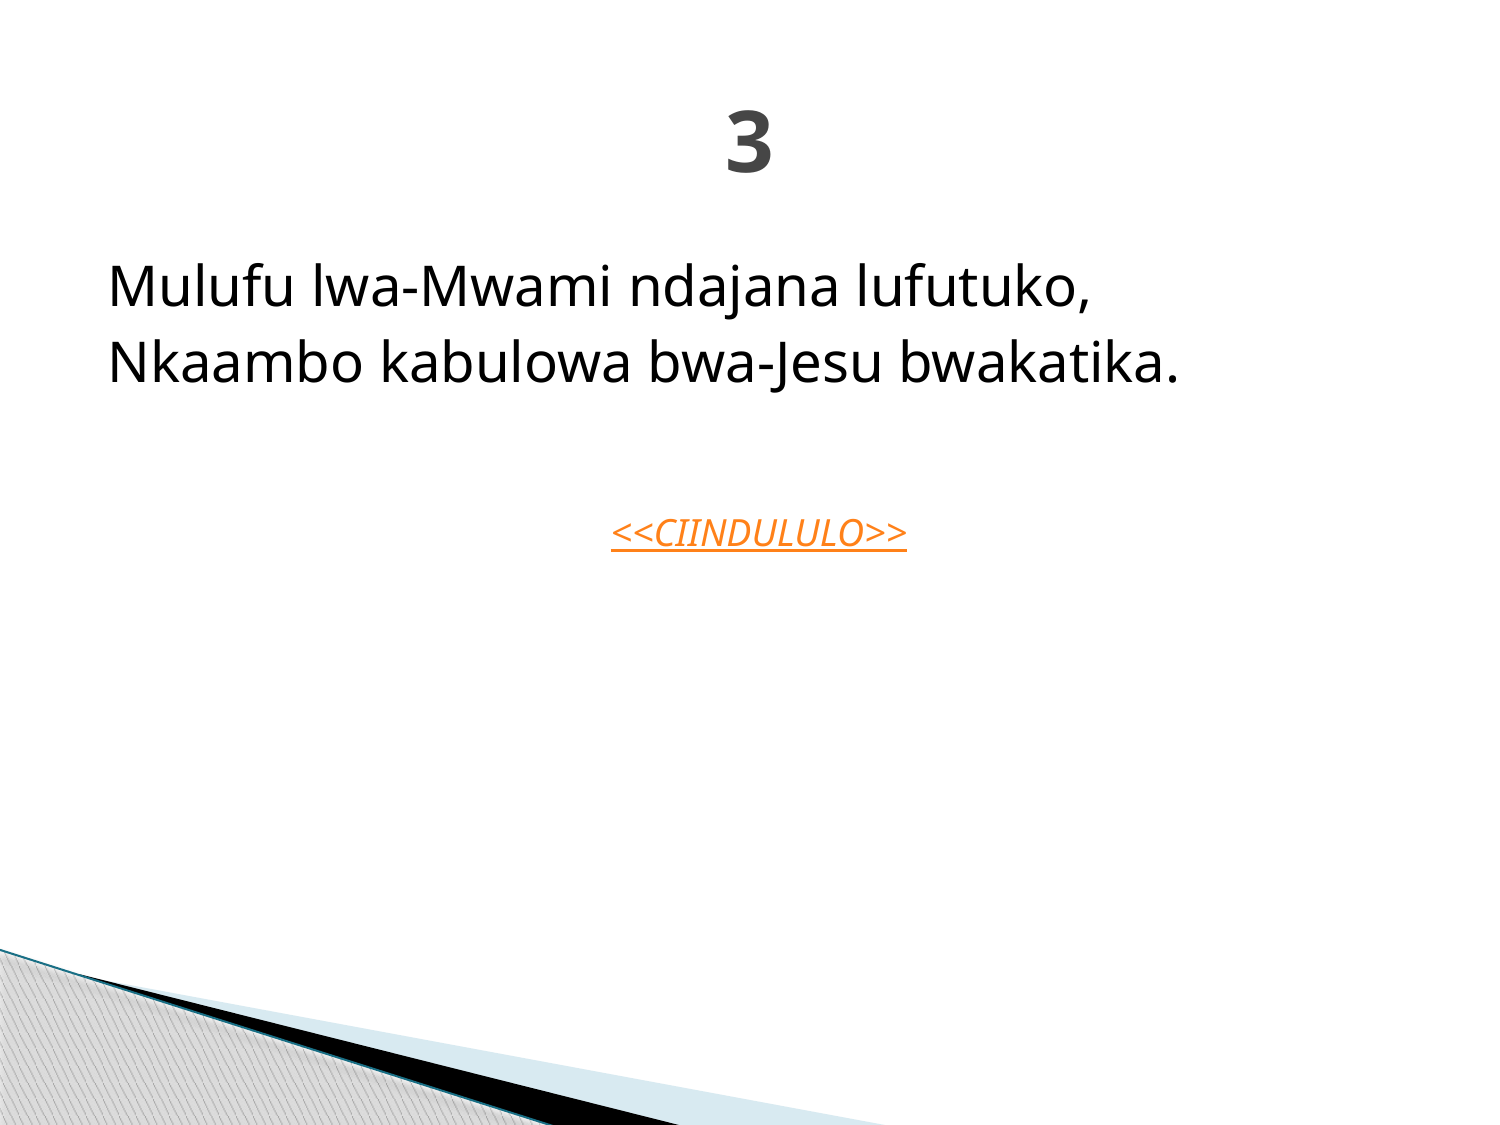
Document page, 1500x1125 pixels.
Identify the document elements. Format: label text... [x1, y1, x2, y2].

title 3 [75, 45, 1425, 233]
list Mulufu lwa-Mwami ndajana lufutuko, Nkaambo kabulowa bwa-Jesu bwakatika. <<CIINDULULO>> [75, 243, 1425, 986]
